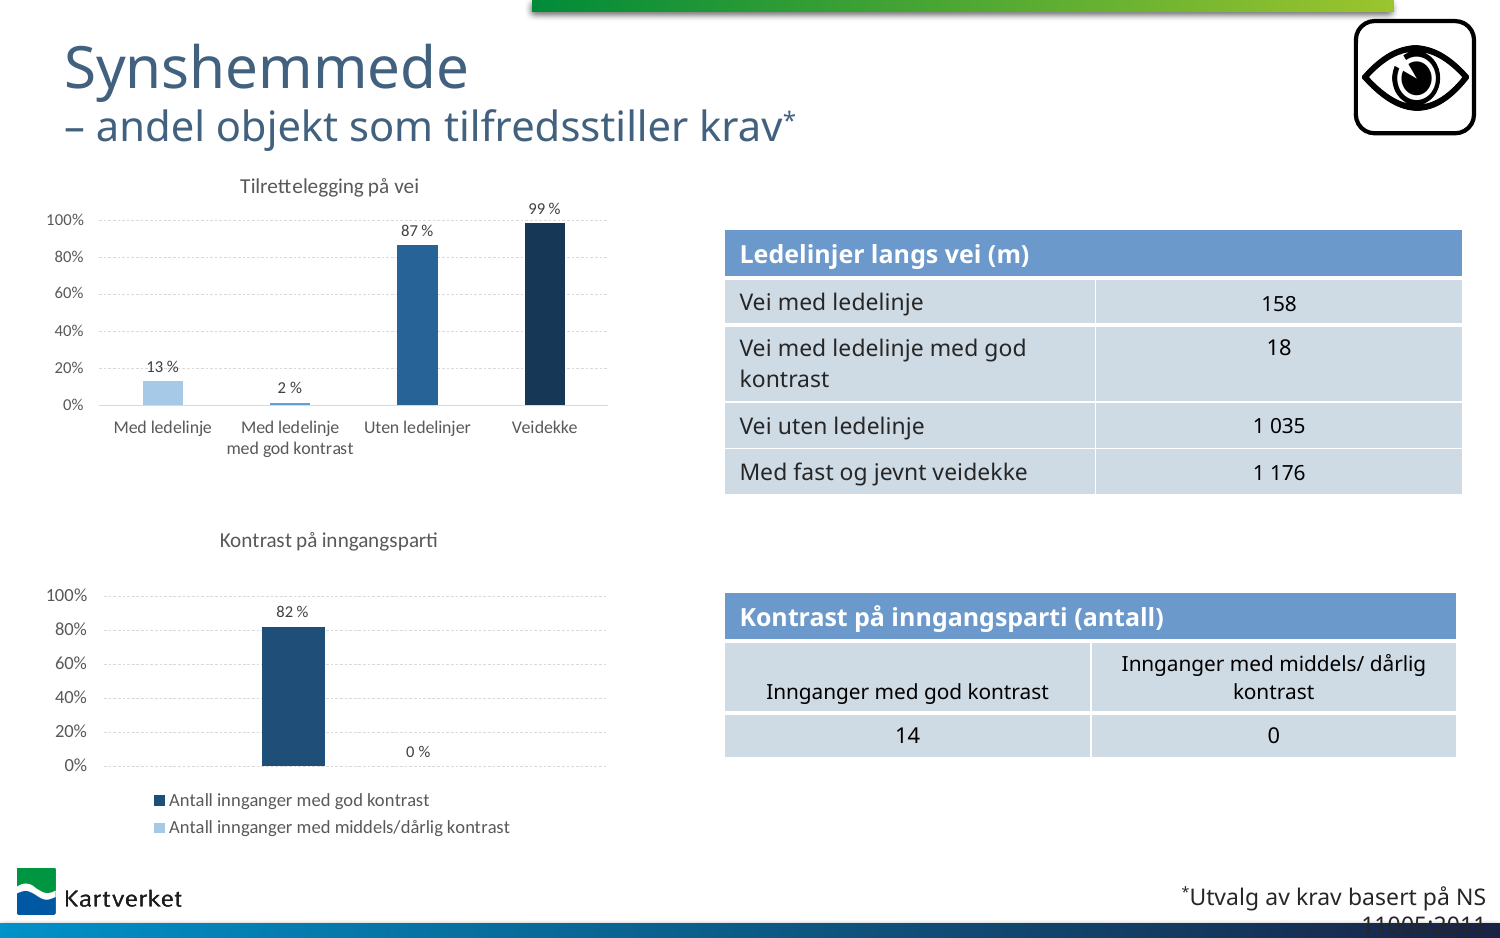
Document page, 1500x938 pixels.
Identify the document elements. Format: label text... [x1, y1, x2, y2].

table_cell 1 176 [1096, 449, 1462, 494]
table_cell 0 [1092, 715, 1456, 757]
table_cell Vei med ledelinje med god kontrast [725, 327, 1095, 401]
table_cell 1 035 [1096, 403, 1462, 448]
table_header Ledelinjer langs vei (m) [725, 230, 1462, 276]
picture [41, 166, 618, 492]
table_cell 158 [1096, 280, 1462, 323]
table_header Kontrast på inngangsparti (antall) [725, 593, 1456, 639]
table_cell Vei med ledelinje [725, 280, 1095, 323]
picture [41, 520, 617, 846]
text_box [1355, 20, 1475, 134]
text_box Synshemmede – andel objekt som tilfredsstiller krav* [49, 24, 1431, 158]
text_box *Utvalg av krav basert på NS 11005:2011 [1068, 873, 1500, 938]
table_cell Vei uten ledelinje [725, 403, 1095, 448]
table_cell 14 [725, 715, 1090, 757]
table_cell Innganger med middels/ dårlig kontrast [1092, 643, 1456, 711]
table_cell Med fast og jevnt veidekke [725, 449, 1095, 494]
table_cell 18 [1096, 327, 1462, 401]
table_cell Innganger med god kontrast [725, 643, 1090, 711]
